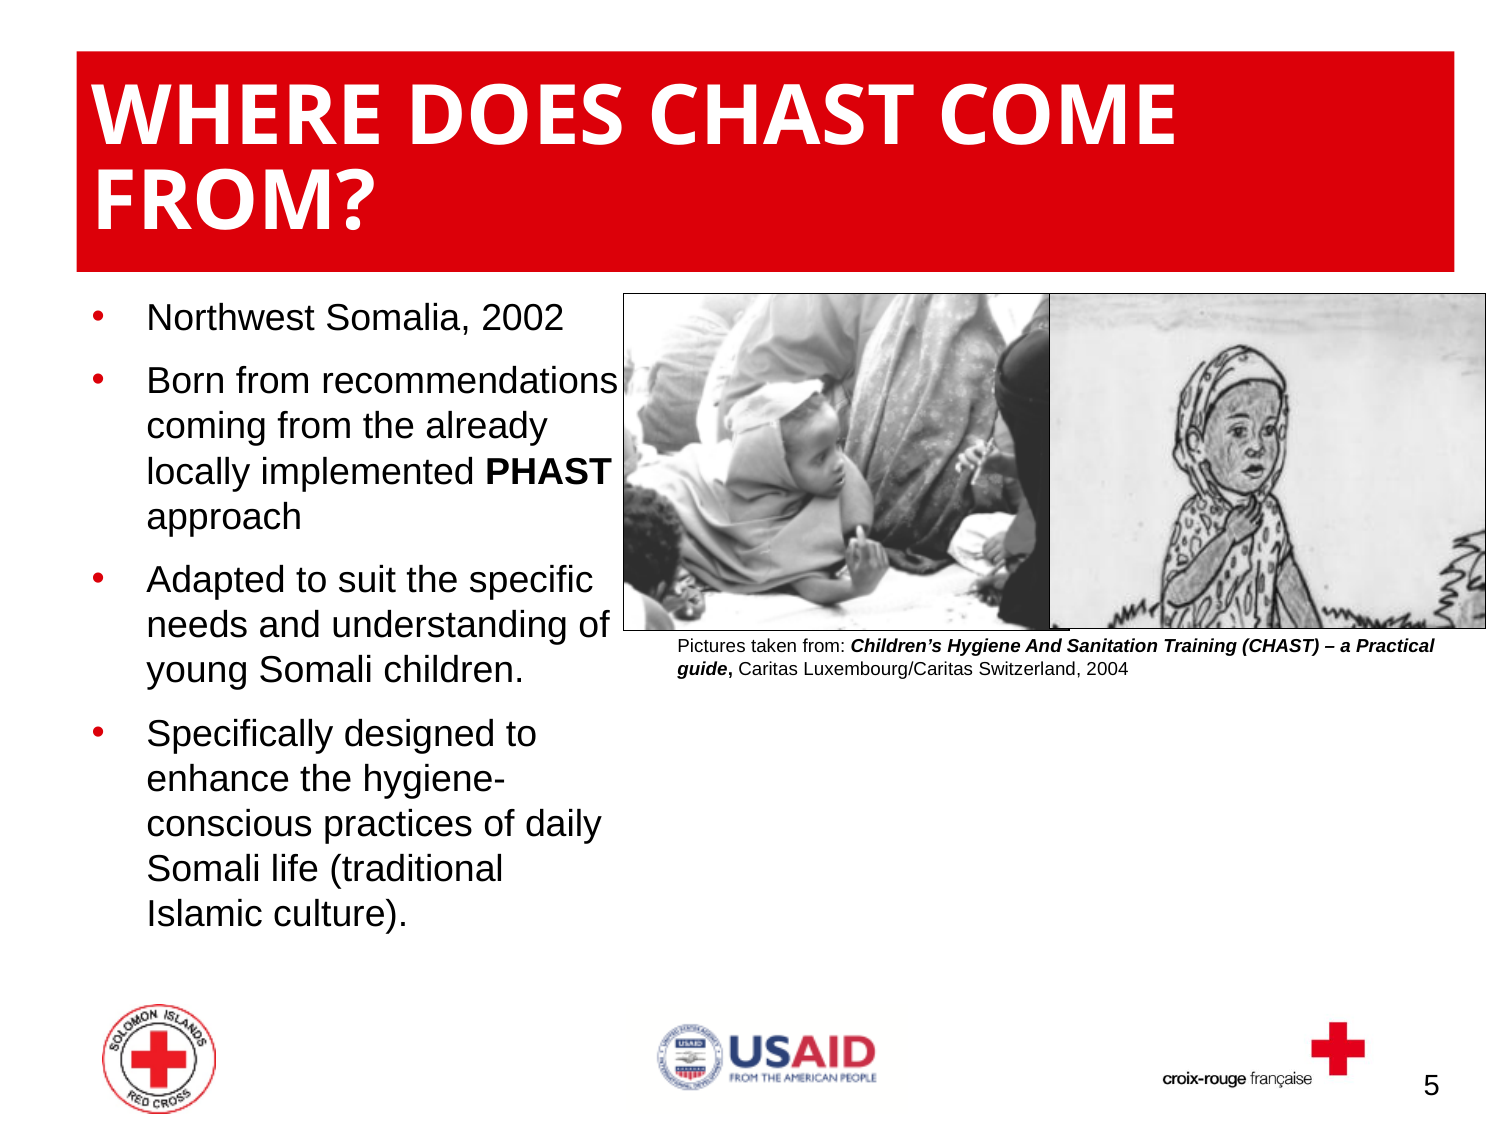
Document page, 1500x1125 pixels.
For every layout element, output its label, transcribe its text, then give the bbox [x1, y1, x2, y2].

picture [1145, 1004, 1382, 1058]
picture [626, 1004, 908, 1114]
picture [102, 1004, 216, 1114]
title Where does CHAST come from? [76, 51, 1455, 273]
slide_number 5 [1104, 1058, 1455, 1103]
text_box Pictures taken from: Children’s Hygiene And Sanitation Training (CHAST) – a Practical guide, Caritas Luxembourg/Caritas Switzerland, 2004 [662, 637, 1472, 687]
picture [624, 293, 1486, 630]
list Northwest Somalia, 2002 Born from recommendations coming from the already locally implemented PHAST approach Adapted to suit the specific needs and understanding of young Somali children. Specifically designed to enhance the hygiene-conscious practices of daily Somali life (traditional Islamic culture). [76, 284, 640, 985]
